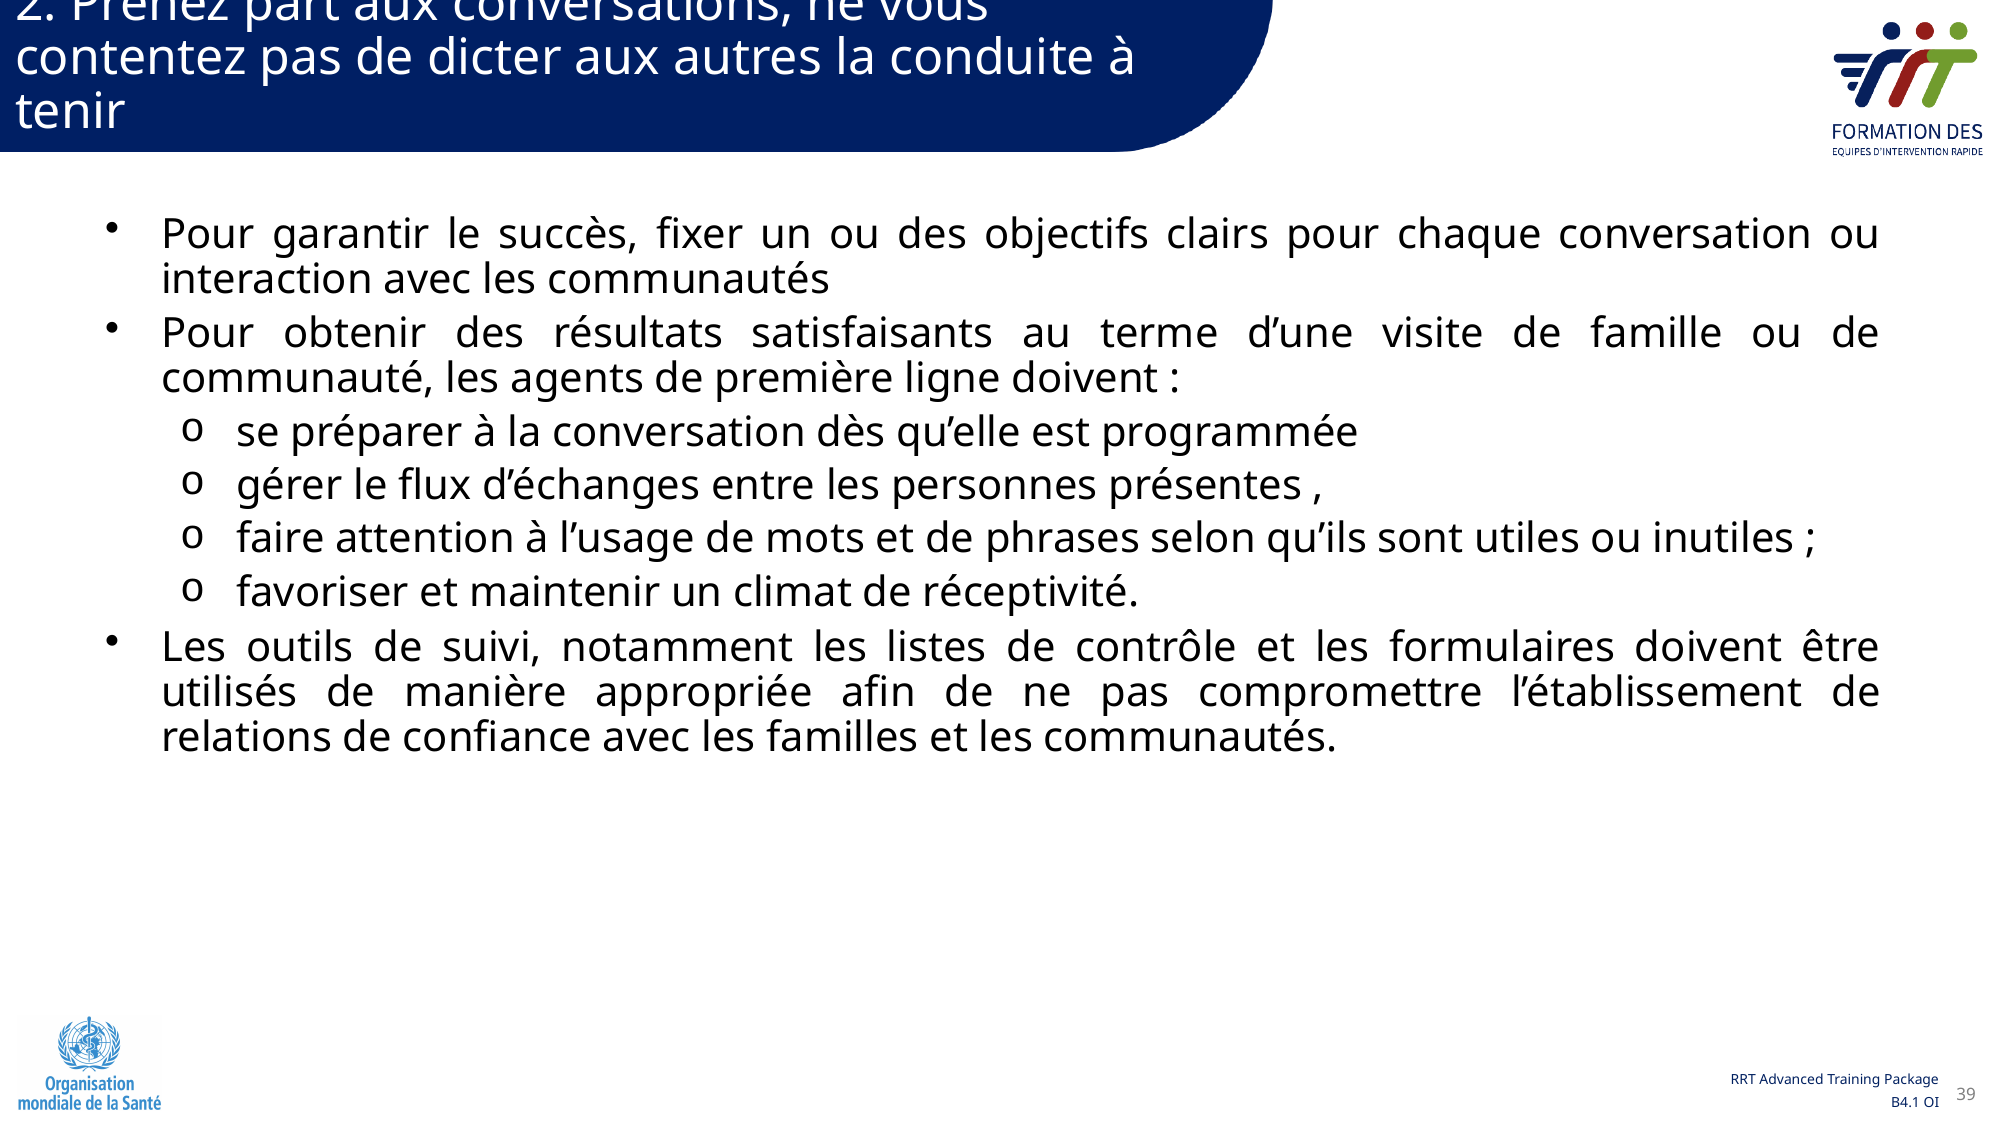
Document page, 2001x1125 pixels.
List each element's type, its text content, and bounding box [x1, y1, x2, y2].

picture [1832, 21, 1983, 157]
title 2. Prenez part aux conversations, ne vous contentez pas de dicter aux autres la conduite à tenir [0, 14, 1185, 102]
list Pour garantir le succès, fixer un ou des objectifs clairs pour chaque conversation ou interaction avec les communautés Pour obtenir des résultats satisfaisants au terme d’une visite de famille ou de communauté, les agents de première ligne doivent : se préparer à la conversation dès qu’elle est programmée gérer le flux d’échanges entre les personnes présentes , faire attention à l’usage de mots et de phrases selon qu’ils sont utiles ou inutiles ; favoriser et maintenir un climat de réceptivité. Les outils de suivi, notamment les listes de contrôle et les formulaires doivent être utilisés de manière appropriée afin de ne pas compromettre l’établissement de relations de confiance avec les familles et les communautés. [89, 204, 1897, 969]
picture [17, 1015, 162, 1111]
picture [0, 0, 1273, 152]
